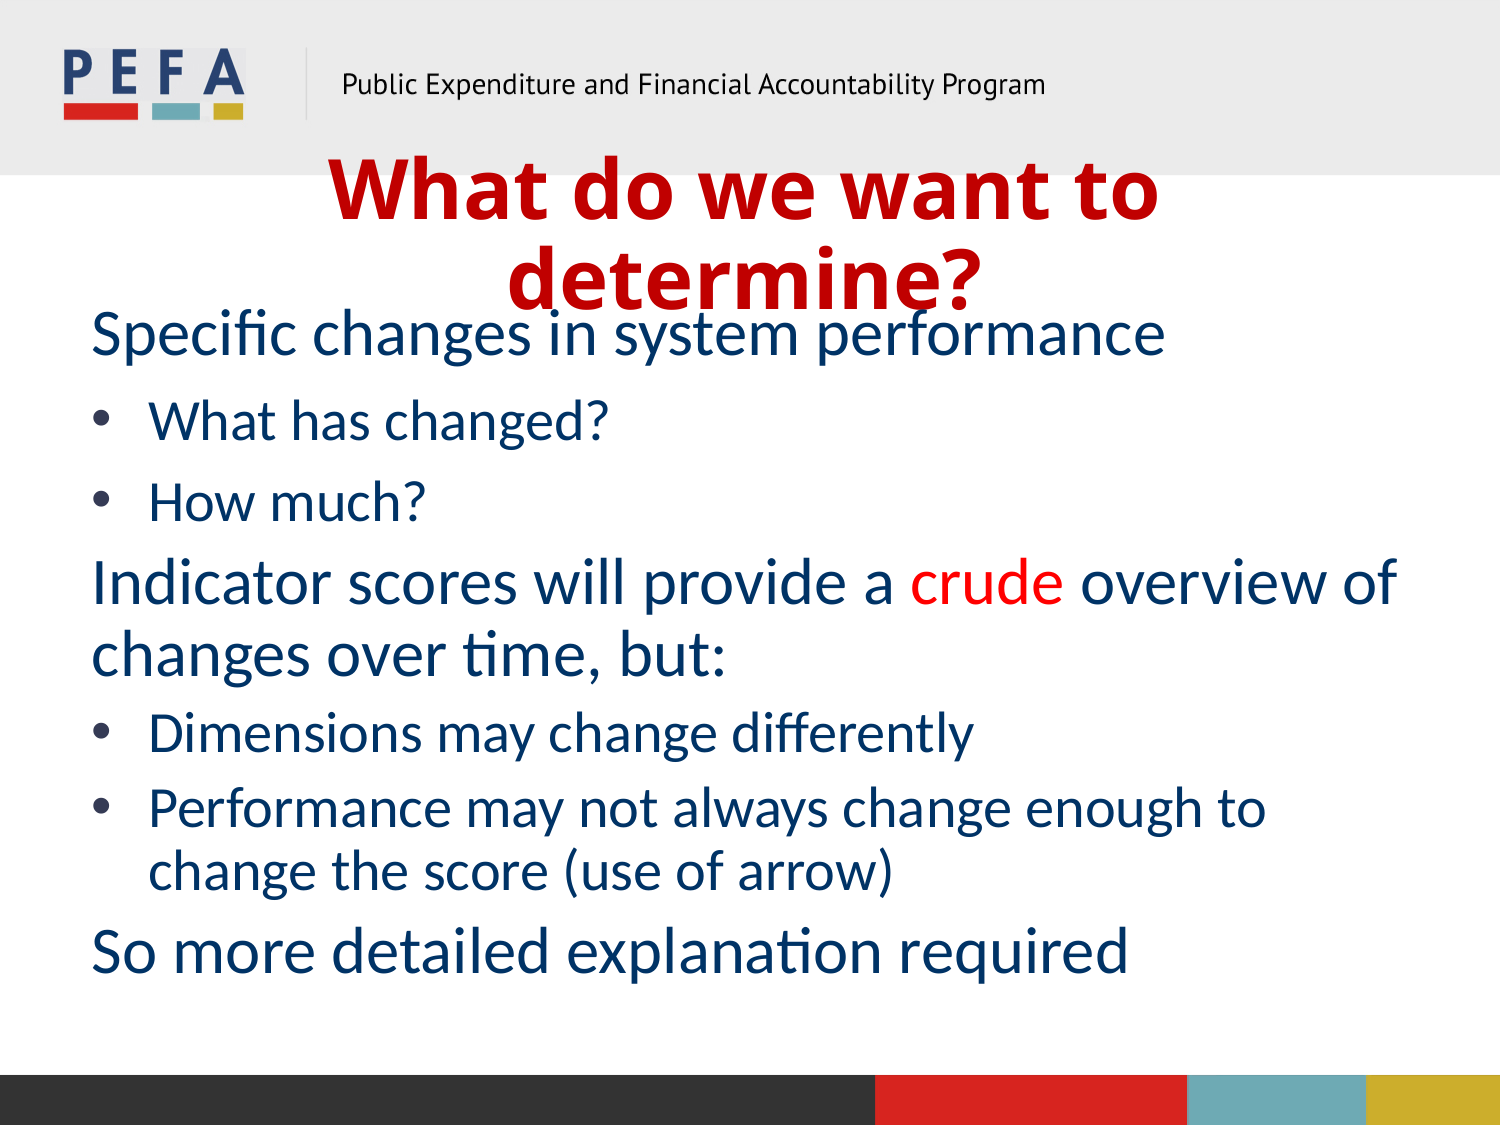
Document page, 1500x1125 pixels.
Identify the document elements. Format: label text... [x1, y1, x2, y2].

title What do we want to determine? [64, 184, 1426, 291]
list Specific changes in system performance What has changed? How much? Indicator scores will provide a crude overview of changes over time, but: Dimensions may change differently Performance may not always change enough to change the score (use of arrow) So more detailed explanation required [76, 290, 1459, 1047]
picture [0, 0, 1500, 1125]
